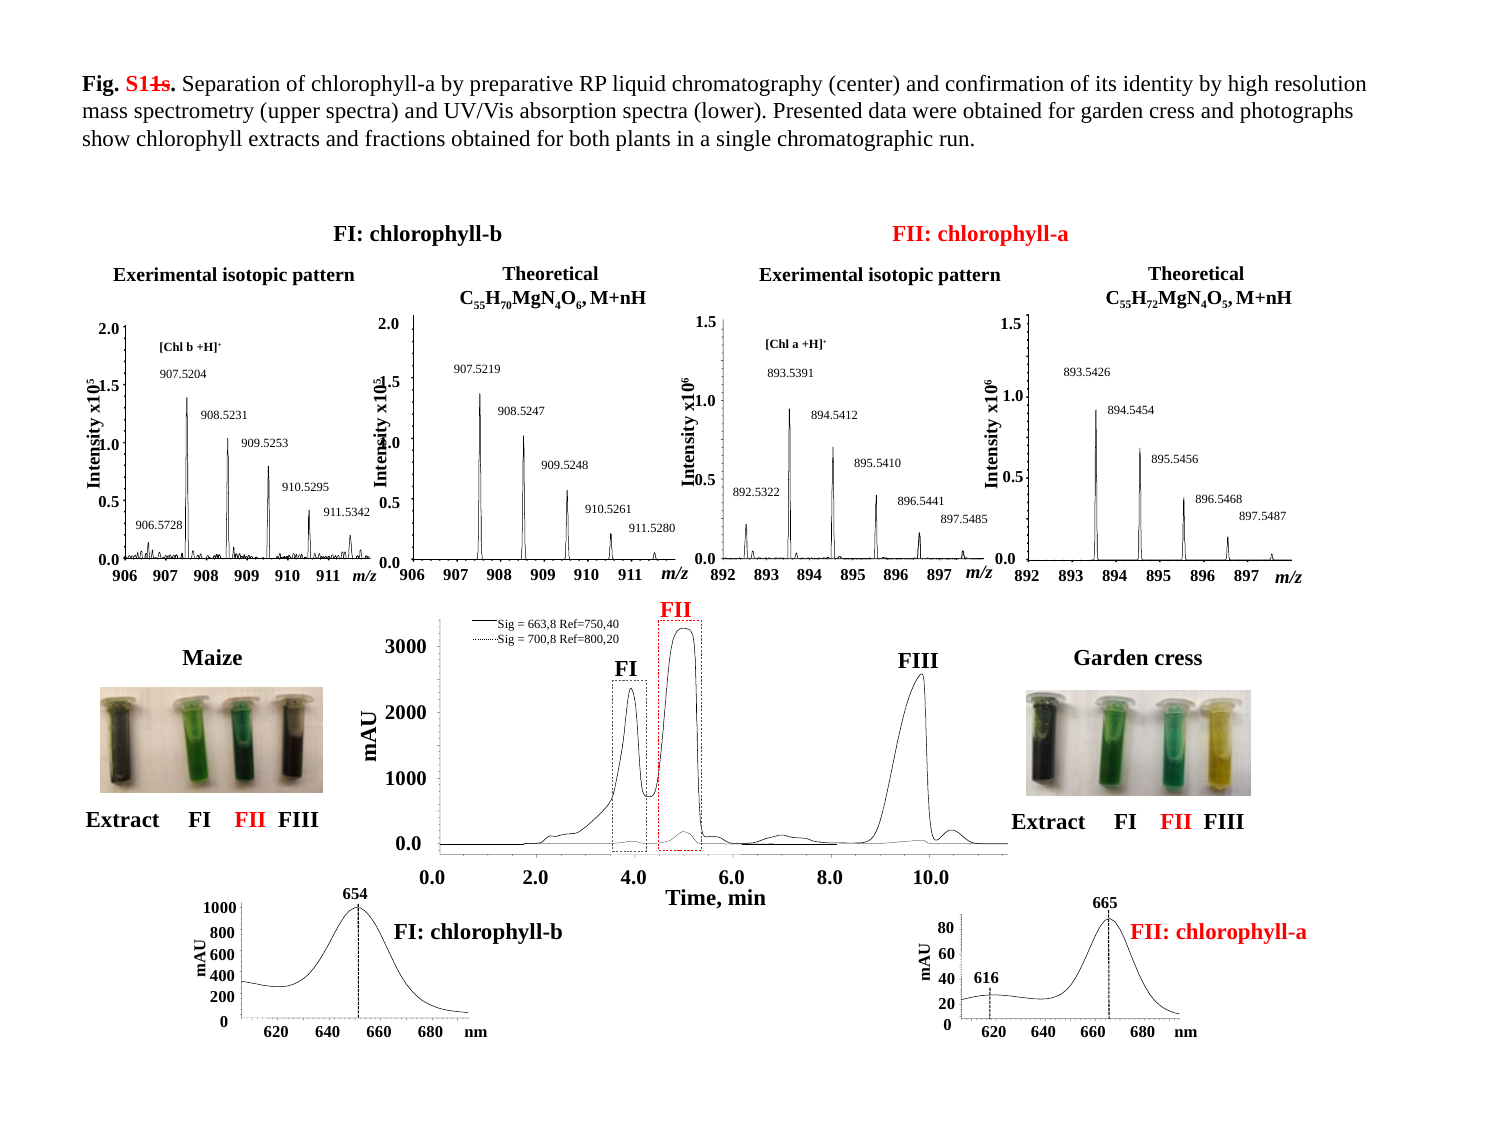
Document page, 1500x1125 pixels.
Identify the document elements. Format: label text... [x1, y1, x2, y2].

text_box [67, 211, 1308, 1038]
text_box Fig. S11s. Separation of chlorophyll-a by preparative RP liquid chromatography (center) and confirmation of its identity by high resolution mass spectrometry (upper spectra) and UV/Vis absorption spectra (lower). Presented data were obtained for garden cress and photographs show chlorophyll extracts and fractions obtained for both plants in a single chromatographic run. [67, 61, 1406, 159]
